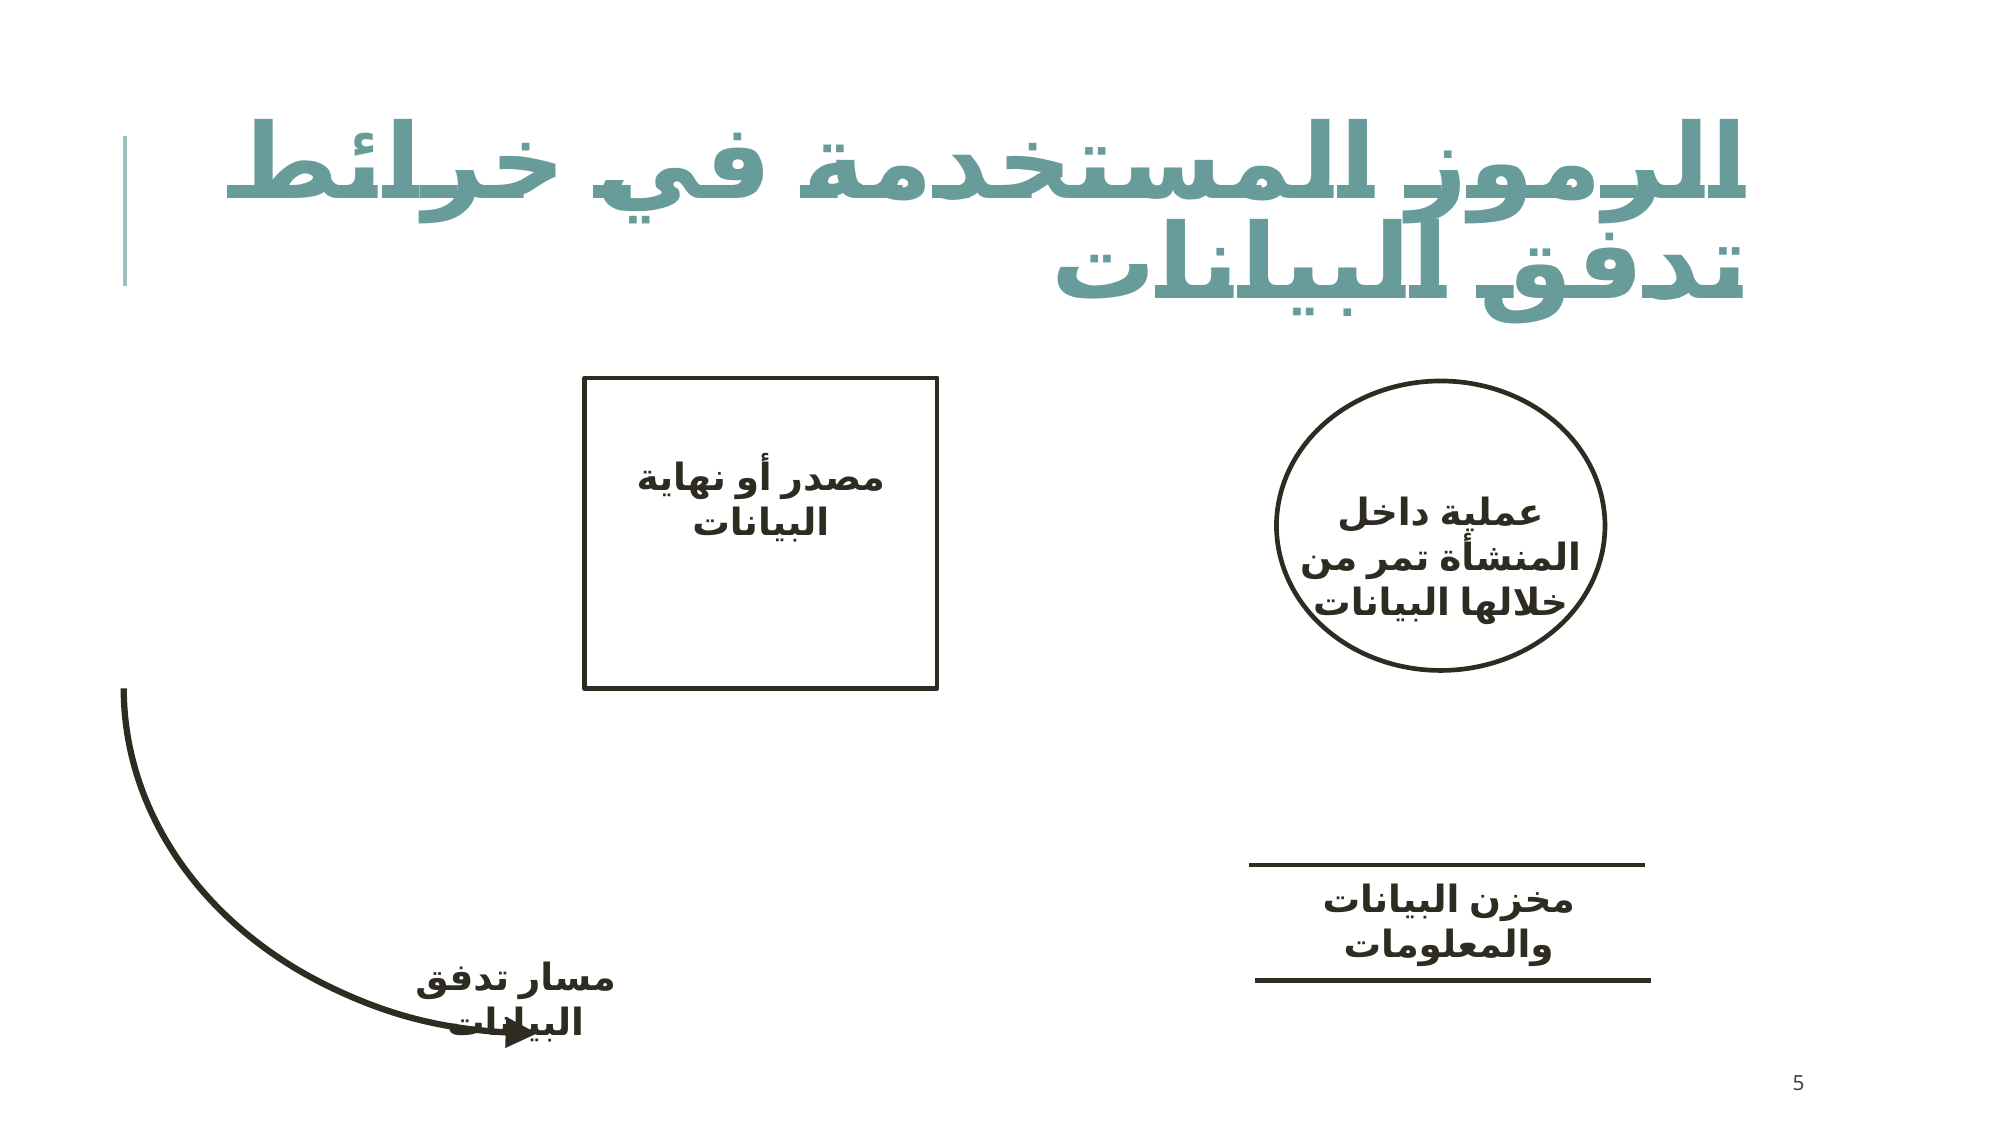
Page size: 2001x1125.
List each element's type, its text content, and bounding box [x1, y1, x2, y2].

text_box [1283, 379, 1598, 480]
text_box مصدر أو نهاية البيانات [595, 445, 927, 550]
title الرموز المستخدمة في خرائط تدفق البيانات [168, 96, 1763, 342]
text_box [583, 377, 938, 690]
text_box مسار تدفق البيانات [349, 945, 682, 1051]
text_box [1324, 630, 1557, 672]
text_box مخزن البيانات والمعلومات [1283, 873, 1615, 973]
text_box [122, 688, 537, 997]
text_box عملية داخل المنشأة تمر من خلالها البيانات [1275, 480, 1607, 630]
slide_number 5 [1777, 1061, 1938, 1107]
